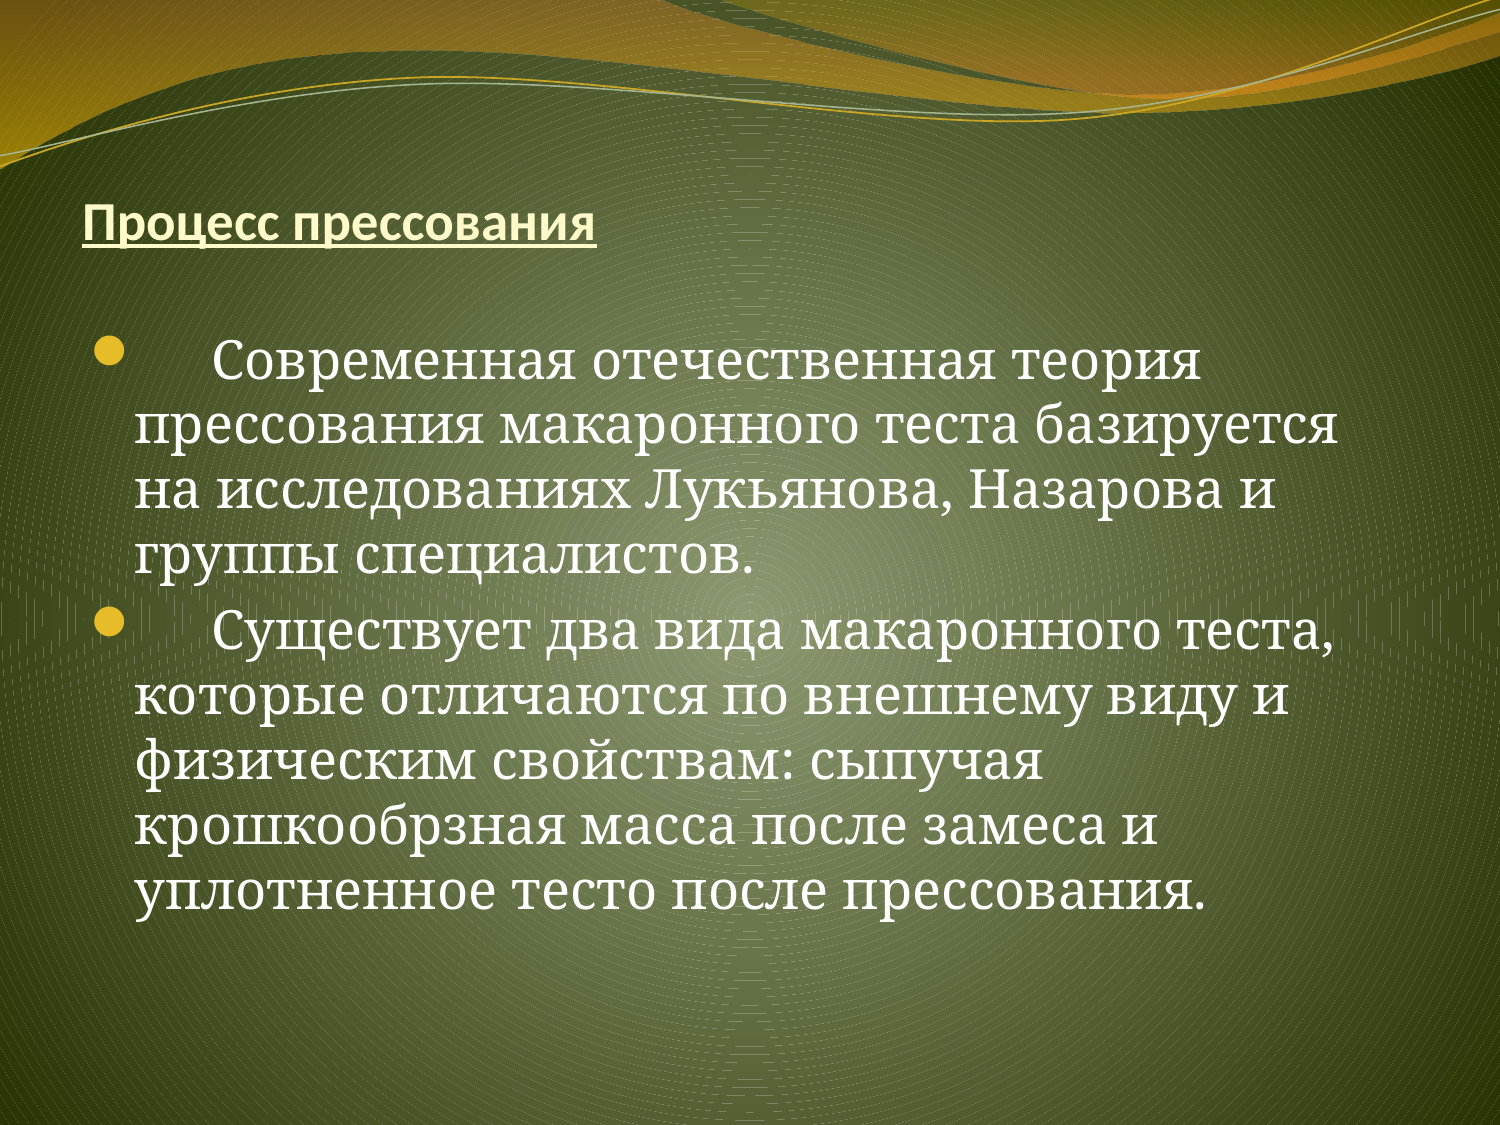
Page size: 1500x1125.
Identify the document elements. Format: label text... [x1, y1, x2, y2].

list Современная отечественная теория прессования макаронного теста базируется на исследованиях Лукьянова, Назарова и группы специалистов. Существует два вида макаронного теста, которые отличаются по внешнему виду и физическим свойствам: сыпучая крошкообрзная масса после замеса и уплотненное тесто после прессования. [74, 317, 1426, 1038]
title Процесс прессования [81, 175, 1433, 327]
